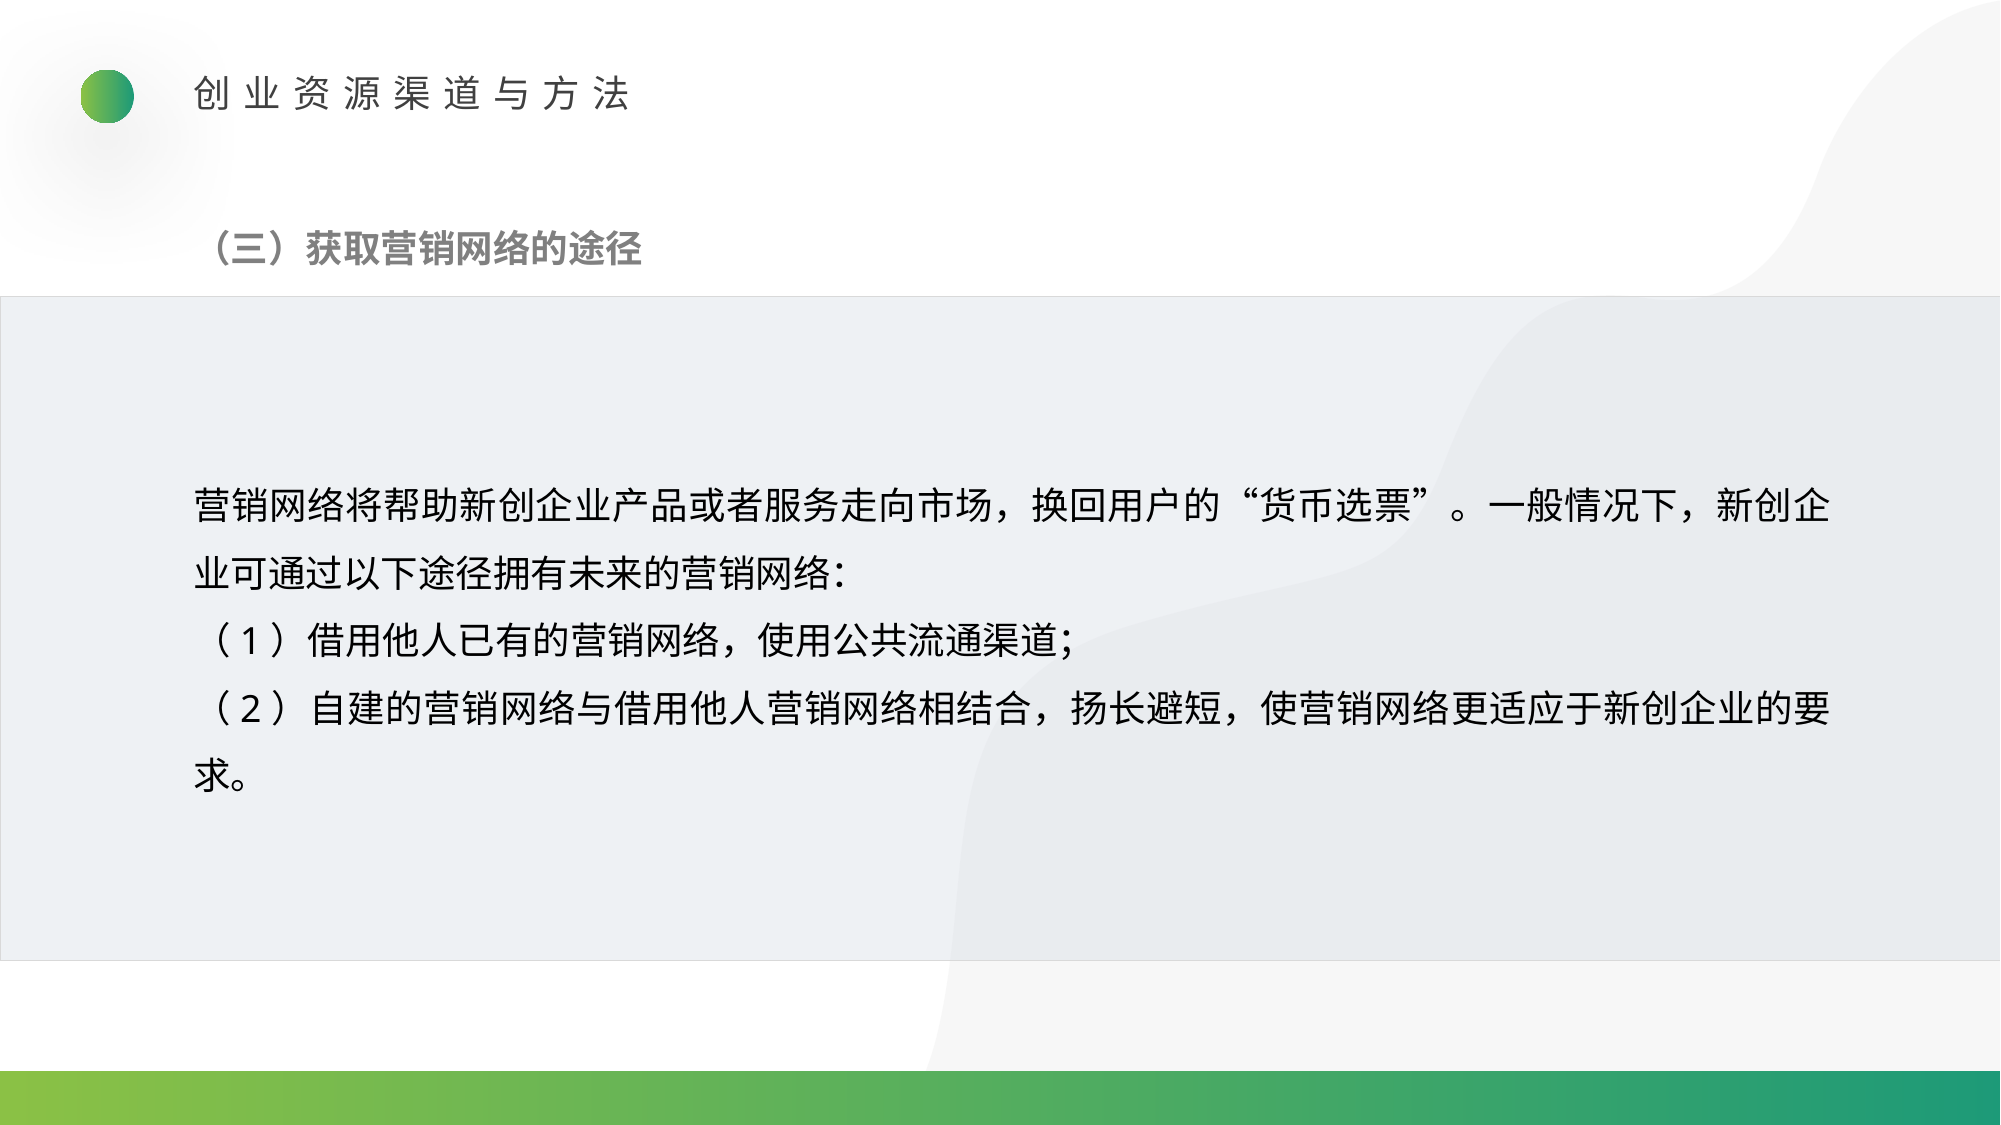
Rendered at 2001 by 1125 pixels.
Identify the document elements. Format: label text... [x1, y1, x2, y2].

text_box [0, 295, 2000, 961]
text_box 创业资源渠道与方法 [178, 62, 749, 123]
text_box 营销网络将帮助新创企业产品或者服务走向市场，换回用户的“货币选票”。一般情况下，新创企业可通过以下途径拥有未来的营销网络： （1）借用他人已有的营销网络，使用公共流通渠道； （2）自建的营销网络与借用他人营销网络相结合，扬长避短，使营销网络更适应于新创企业的要求。 [178, 452, 1846, 805]
text_box （三）获取营销网络的途径 [178, 217, 687, 278]
